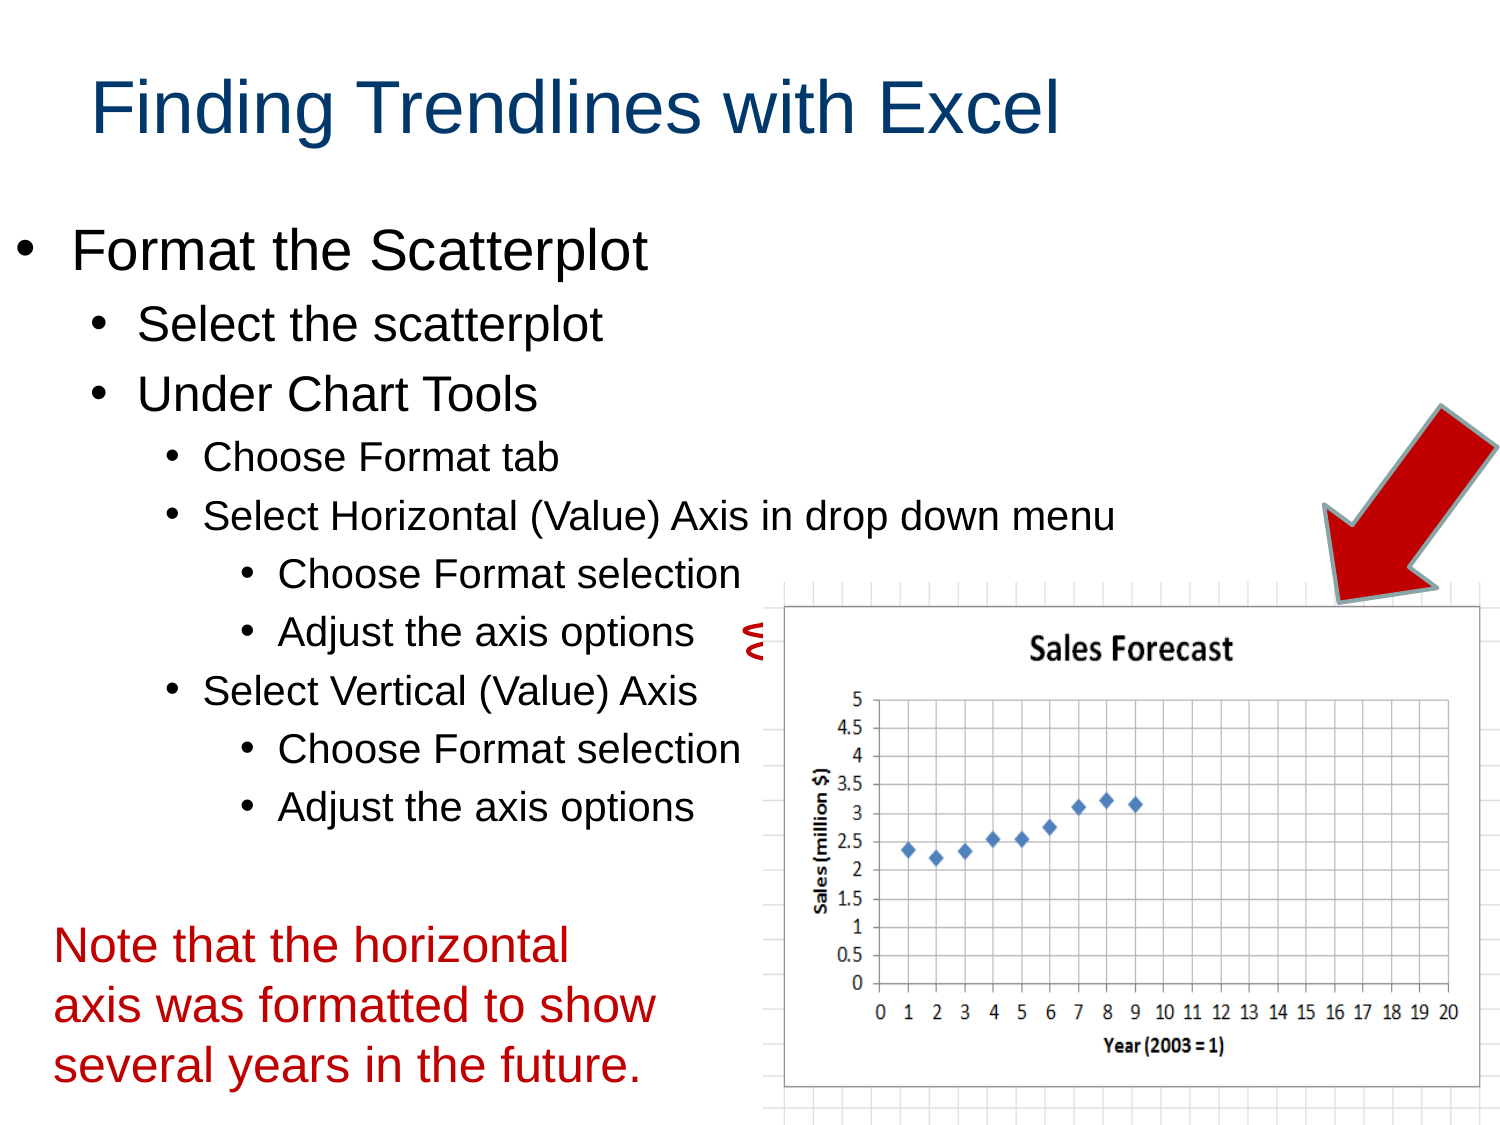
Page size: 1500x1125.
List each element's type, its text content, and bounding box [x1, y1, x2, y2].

text_box Note that the horizontal axis was formatted to show several years in the future. [38, 905, 679, 1101]
picture [761, 582, 1500, 1125]
title Finding Trendlines with Excel [74, 44, 1426, 163]
text_box [742, 623, 756, 638]
text_box [746, 643, 756, 659]
text_box [1321, 403, 1500, 580]
text_box Format the Scatterplot Select the scatterplot Under Chart Tools Choose Format tab Select Horizontal (Value) Axis in drop down menu Choose Format selection Adjust the axis options Select Vertical (Value) Axis Choose Format selection Adjust the axis options [0, 204, 1280, 874]
